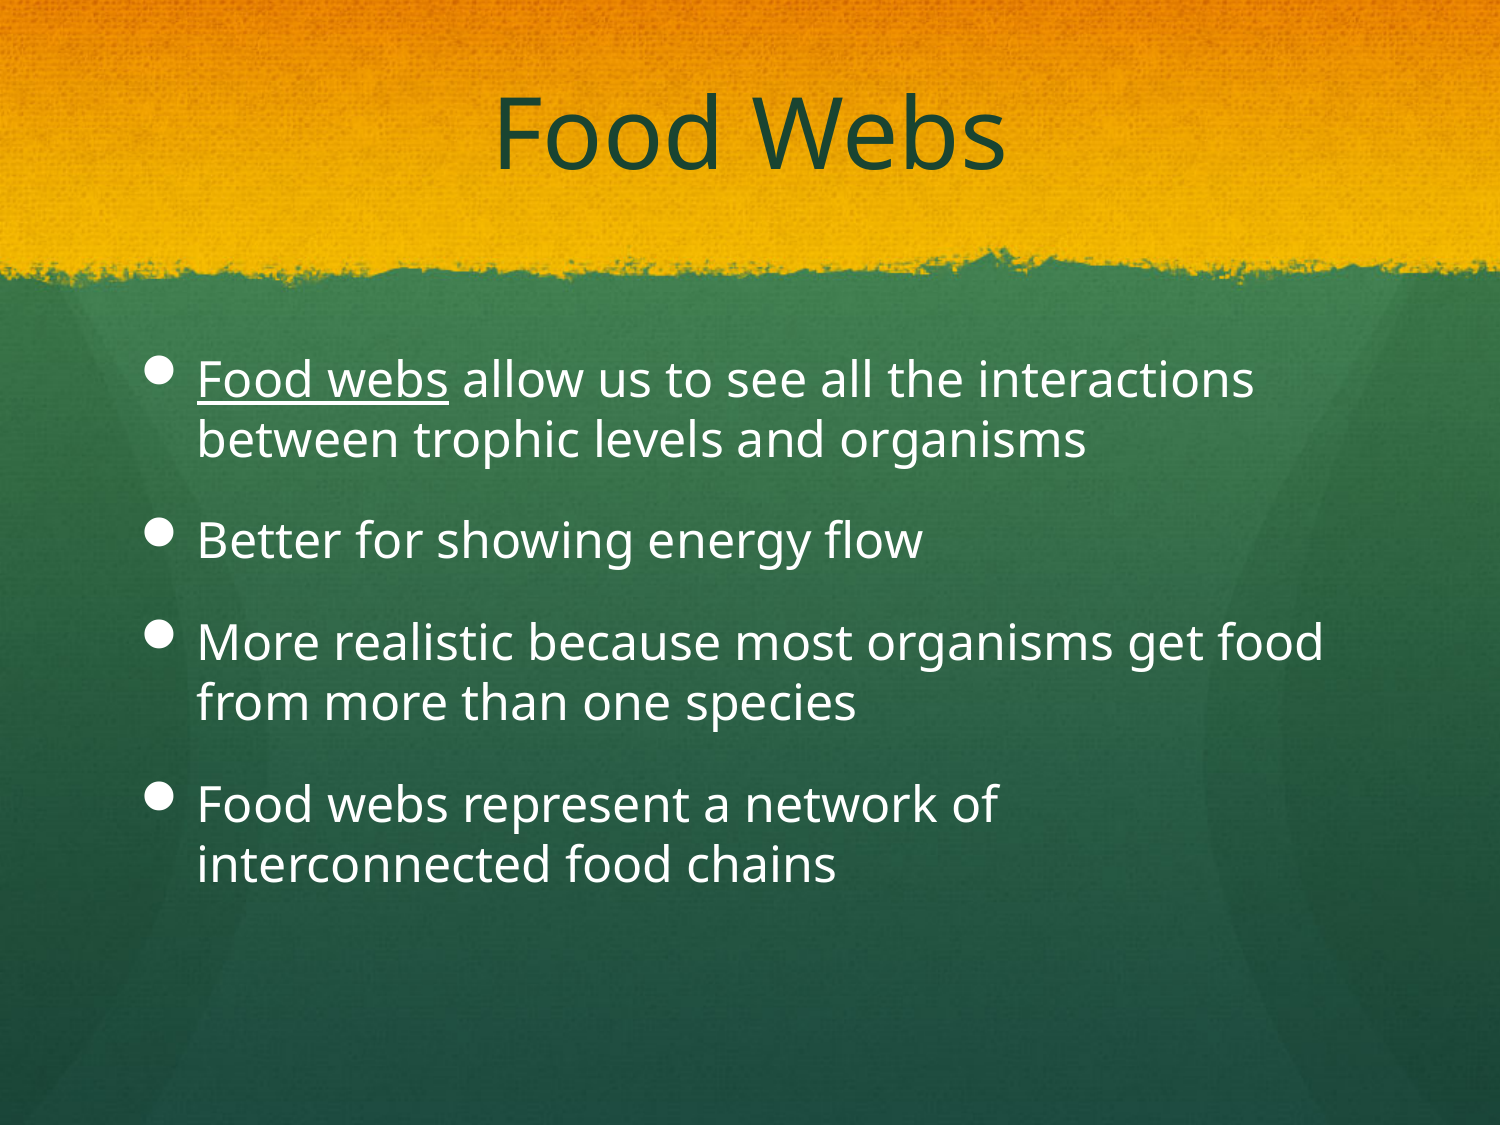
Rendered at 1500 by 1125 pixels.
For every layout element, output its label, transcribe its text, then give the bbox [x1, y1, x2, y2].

list Food webs allow us to see all the interactions between trophic levels and organisms Better for showing energy flow More realistic because most organisms get food from more than one species Food webs represent a network of interconnected food chains [125, 339, 1375, 1026]
picture [0, 0, 1500, 1125]
title Food Webs [125, 13, 1375, 246]
